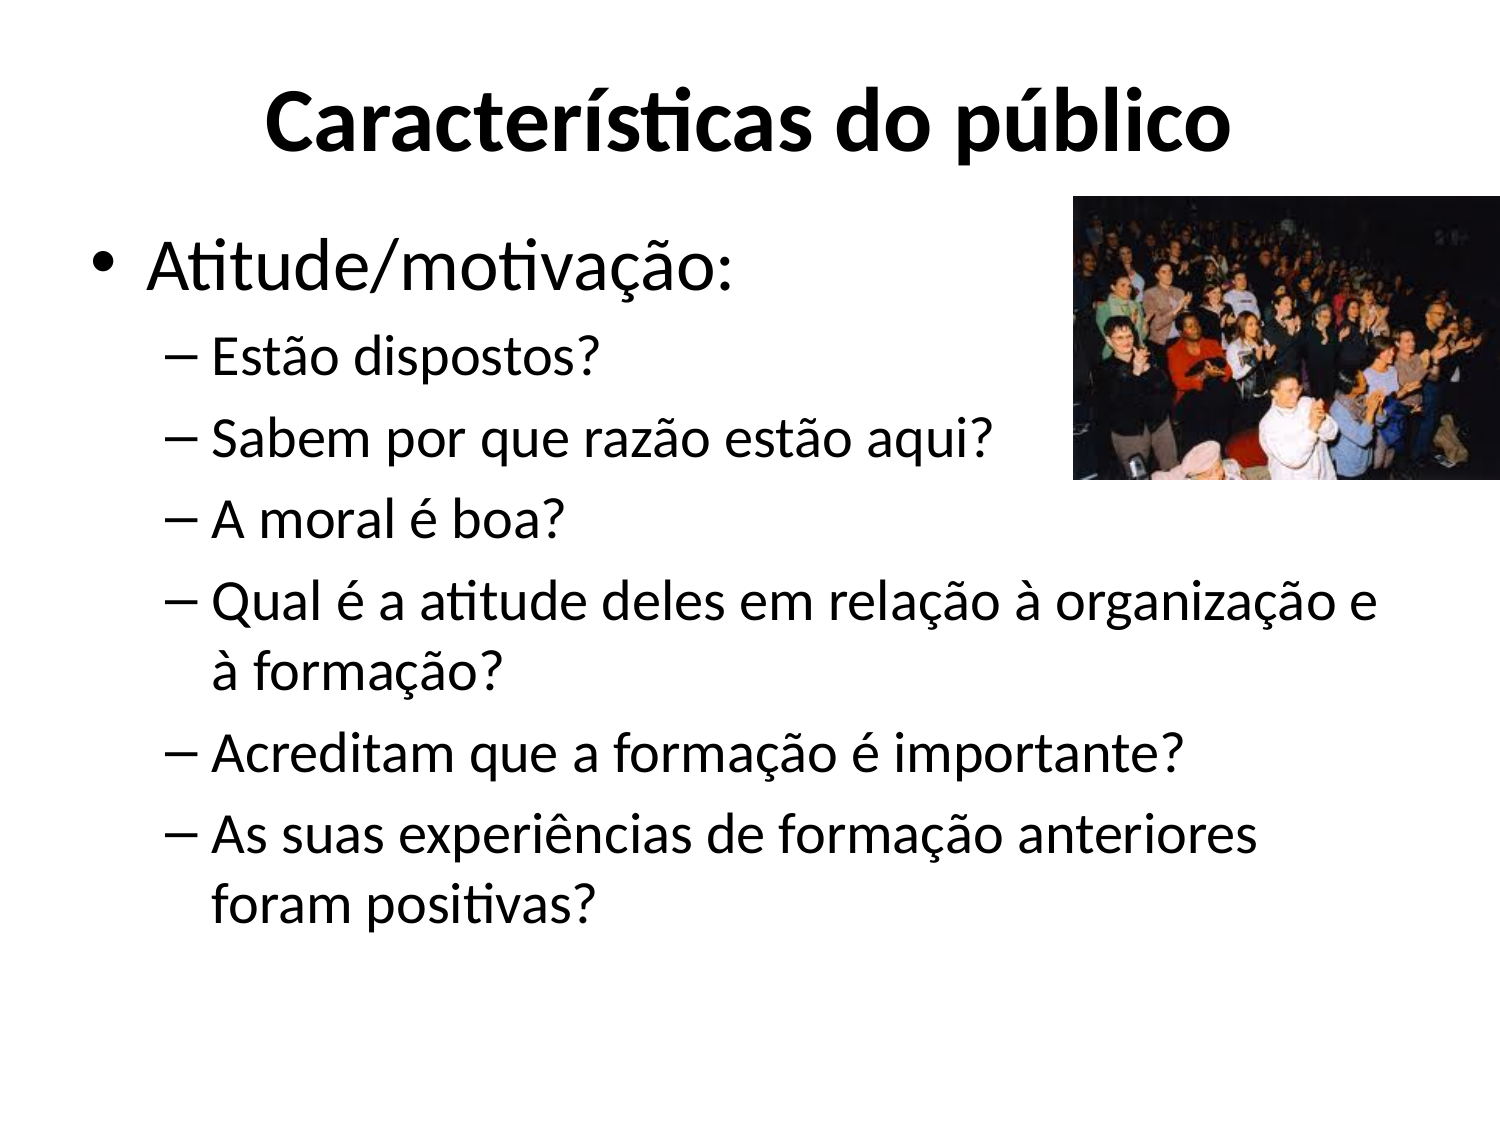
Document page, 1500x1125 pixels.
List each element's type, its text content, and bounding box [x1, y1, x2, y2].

picture [1073, 196, 1500, 481]
title Características do público [74, 44, 1426, 185]
list Atitude/motivação: Estão dispostos? Sabem por que razão estão aqui? A moral é boa? Qual é a atitude deles em relação à organização e à formação? Acreditam que a formação é importante? As suas experiências de formação anteriores foram positivas? [74, 207, 1426, 1006]
